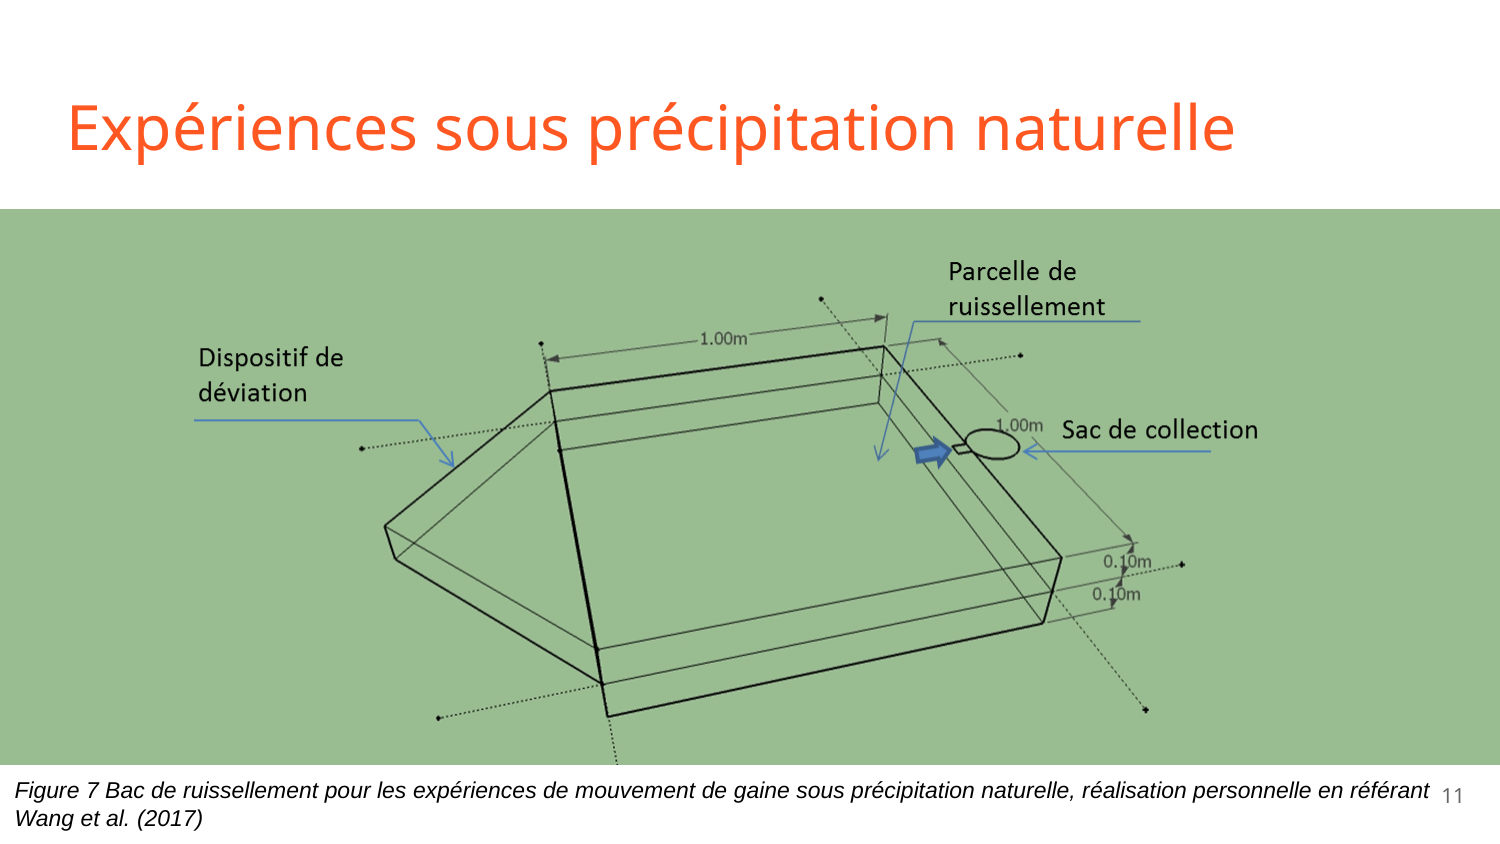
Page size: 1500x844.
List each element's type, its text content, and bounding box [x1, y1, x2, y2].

title Expériences sous précipitation naturelle [51, 72, 1449, 167]
text_box Figure 7 Bac de ruissellement pour les expériences de mouvement de gaine sous précipitation naturelle, réalisation personnelle en référant Wang et al. (2017) [0, 772, 1500, 839]
picture [0, 209, 1500, 765]
slide_number 11 [1389, 774, 1480, 830]
